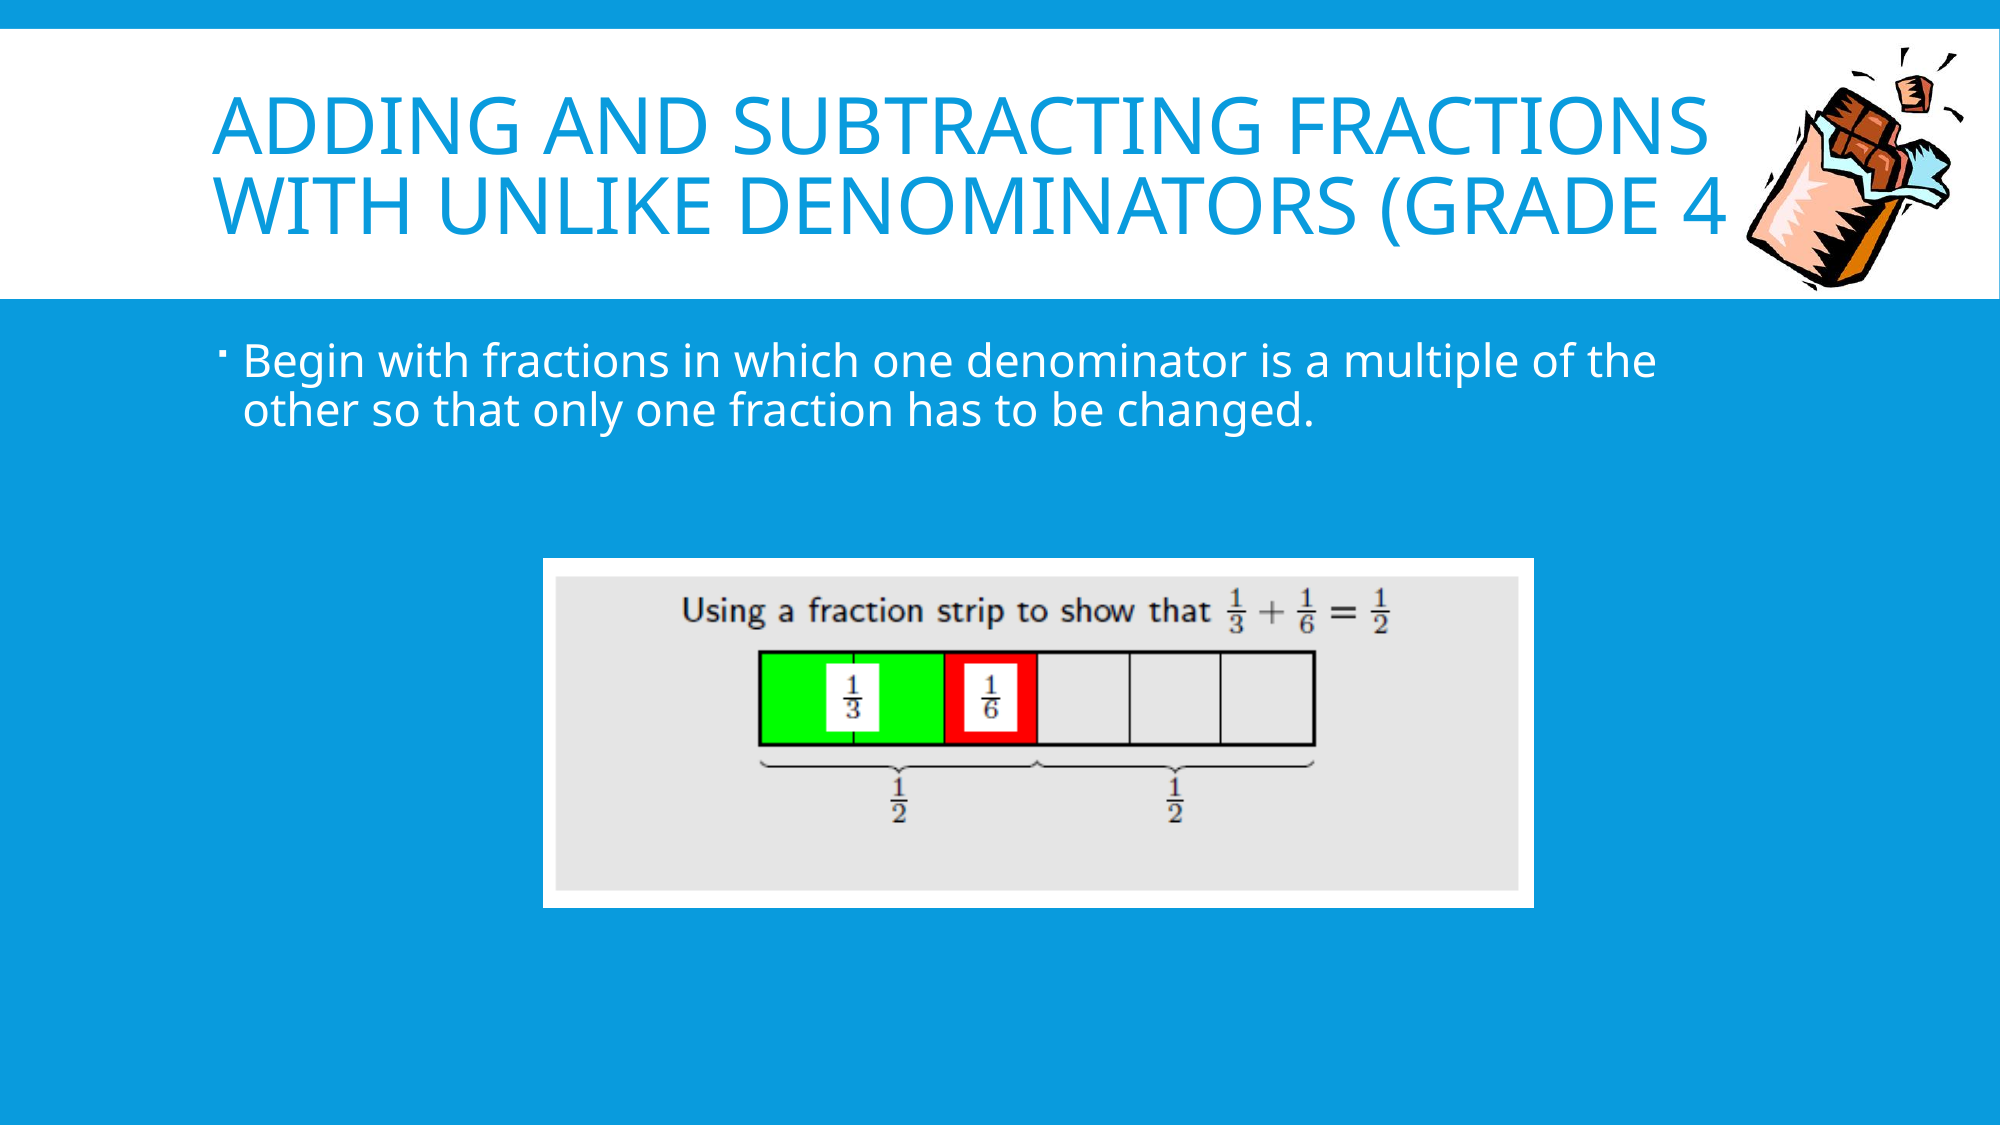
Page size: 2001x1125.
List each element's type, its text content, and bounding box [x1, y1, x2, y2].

title Adding and subtracting fractions with unlike denominators (grade 4) [197, 46, 1723, 295]
picture [1728, 43, 1980, 295]
list Begin with fractions in which one denominator is a multiple of the other so that only one fraction has to be changed. [197, 329, 1803, 1020]
picture [544, 559, 1533, 907]
